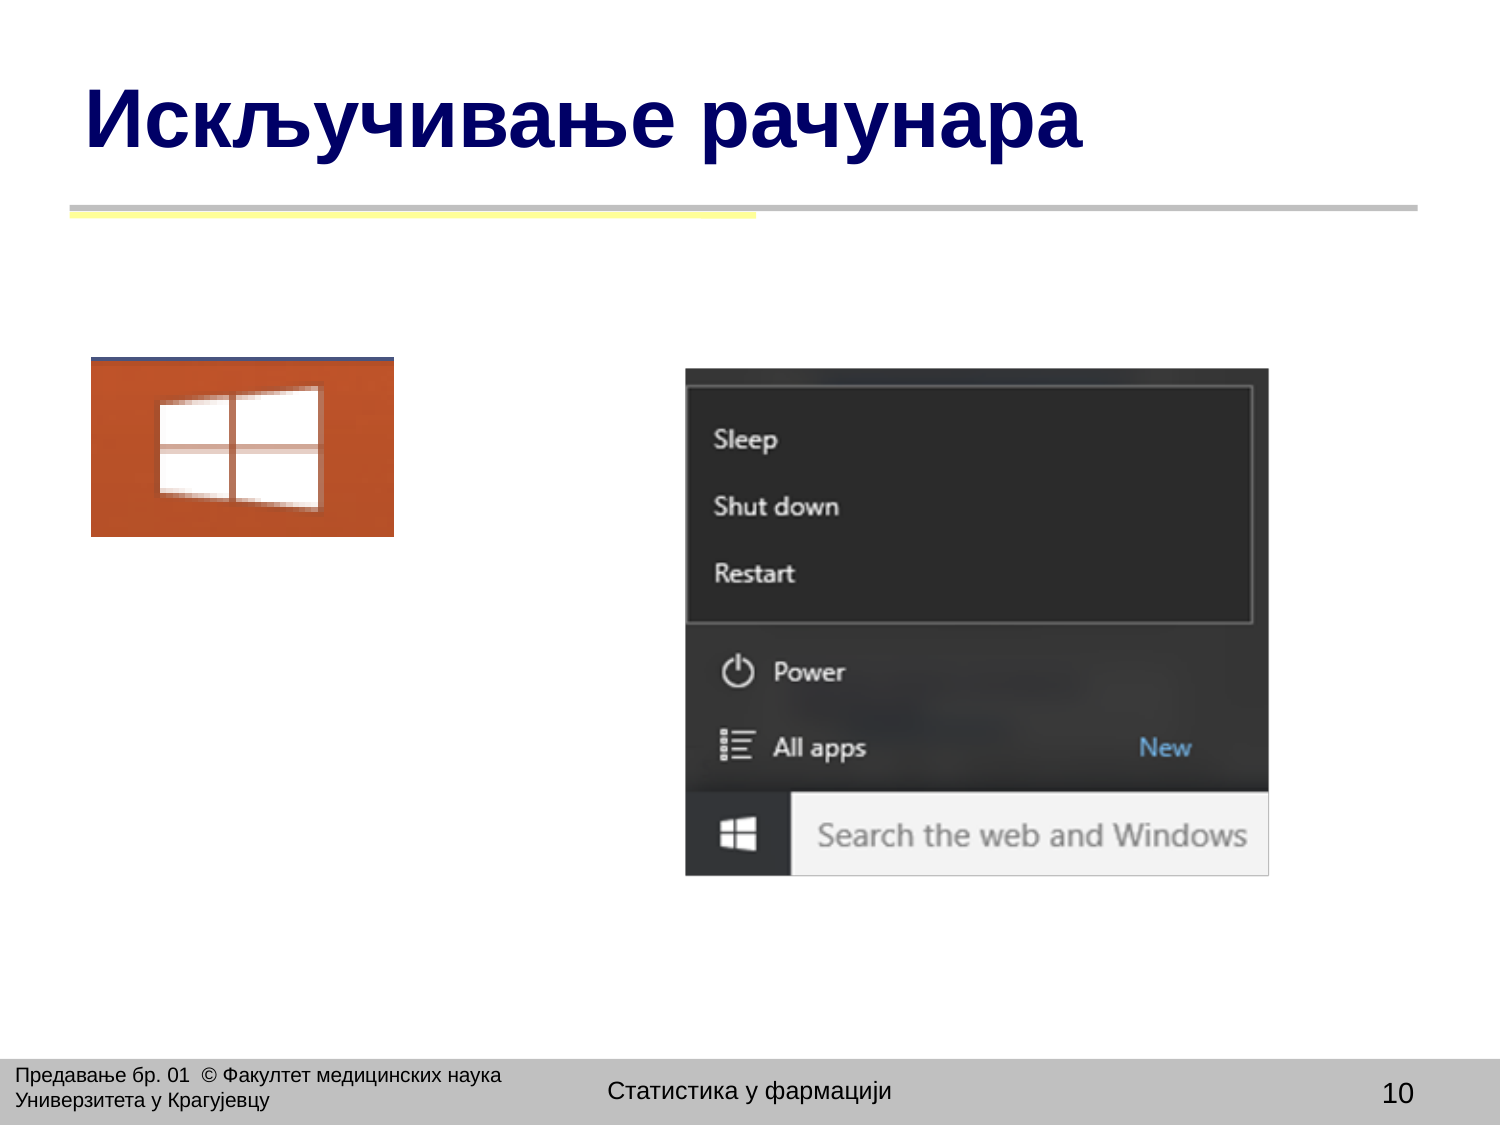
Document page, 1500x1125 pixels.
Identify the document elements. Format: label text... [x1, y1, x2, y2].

slide_number 10 [1079, 1066, 1430, 1125]
footer Статистика у фармацији [512, 1066, 988, 1125]
picture [91, 357, 394, 537]
picture [681, 364, 1272, 878]
title Искључивање рачунара [69, 19, 1426, 208]
slide_number Предавање бр. 01 © Факултет медицинских наука Универзитета у Крагујевцу [0, 1053, 614, 1108]
